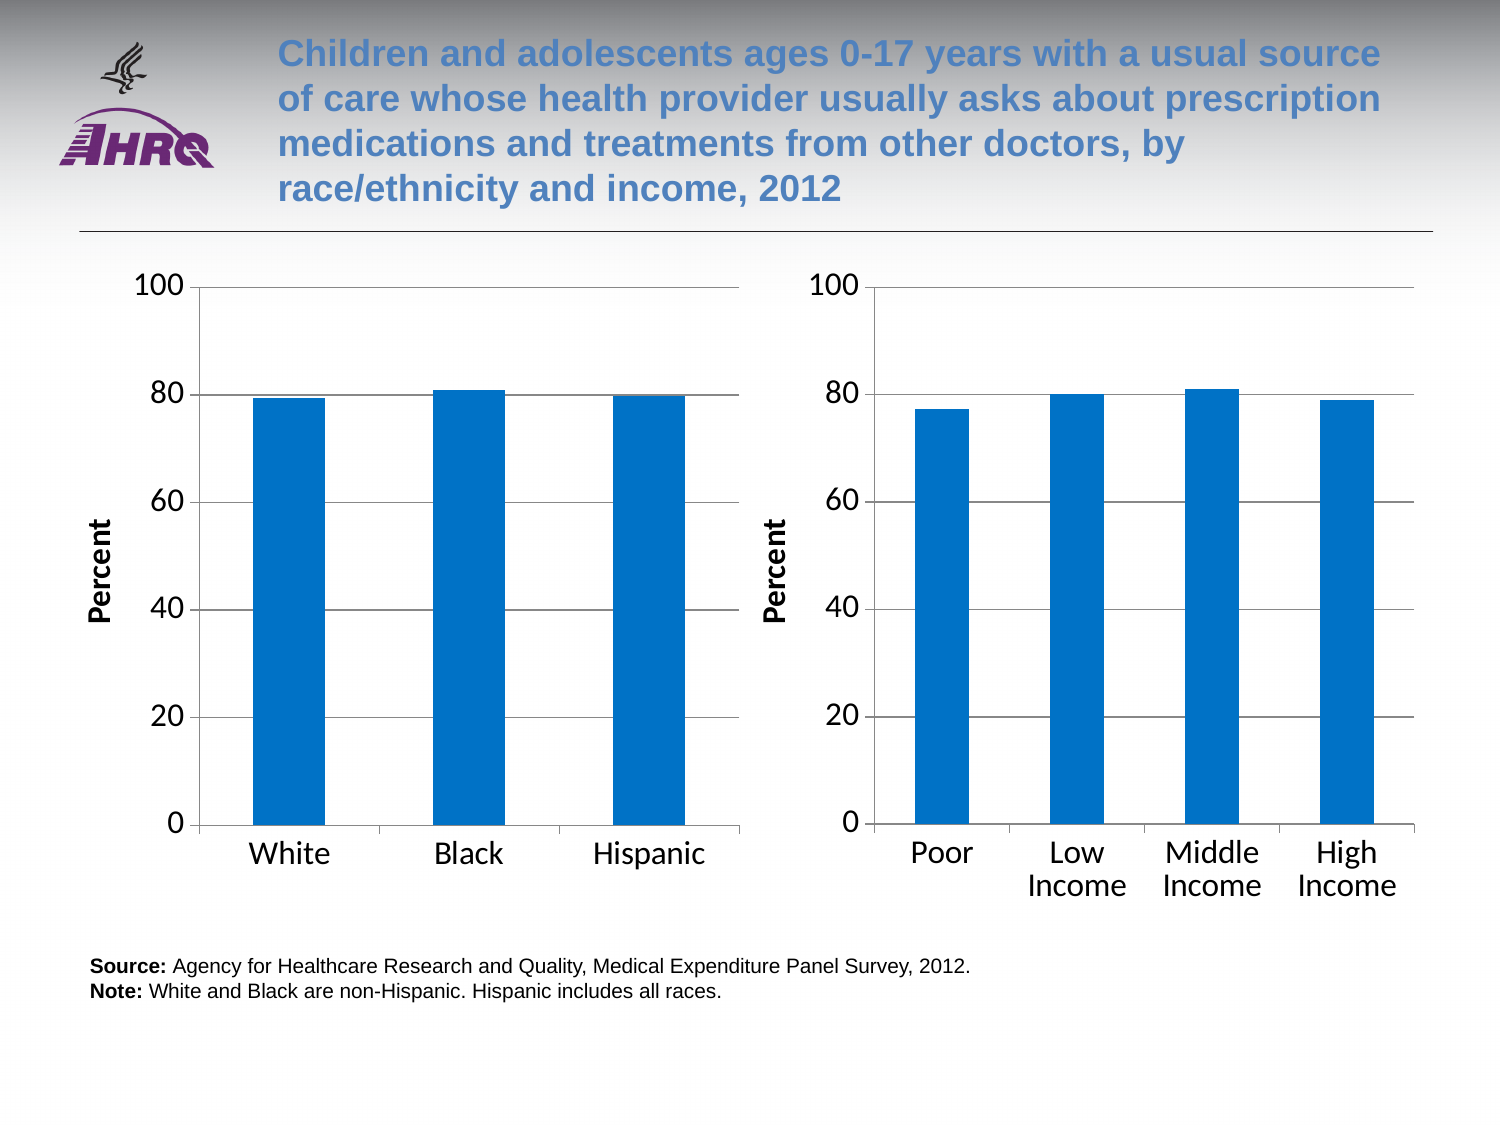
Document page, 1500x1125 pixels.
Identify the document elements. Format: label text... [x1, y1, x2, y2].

picture [0, 0, 1500, 1125]
chart [74, 254, 1426, 931]
text_box Source: Agency for Healthcare Research and Quality, Medical Expenditure Panel Survey, 2012. Note: White and Black are non-Hispanic. Hispanic includes all races. [74, 944, 1425, 1010]
title Children and adolescents ages 0-17 years with a usual source of care whose health provider usually asks about prescription medications and treatments from other doctors, by race/ethnicity and income, 2012 [262, 24, 1425, 213]
